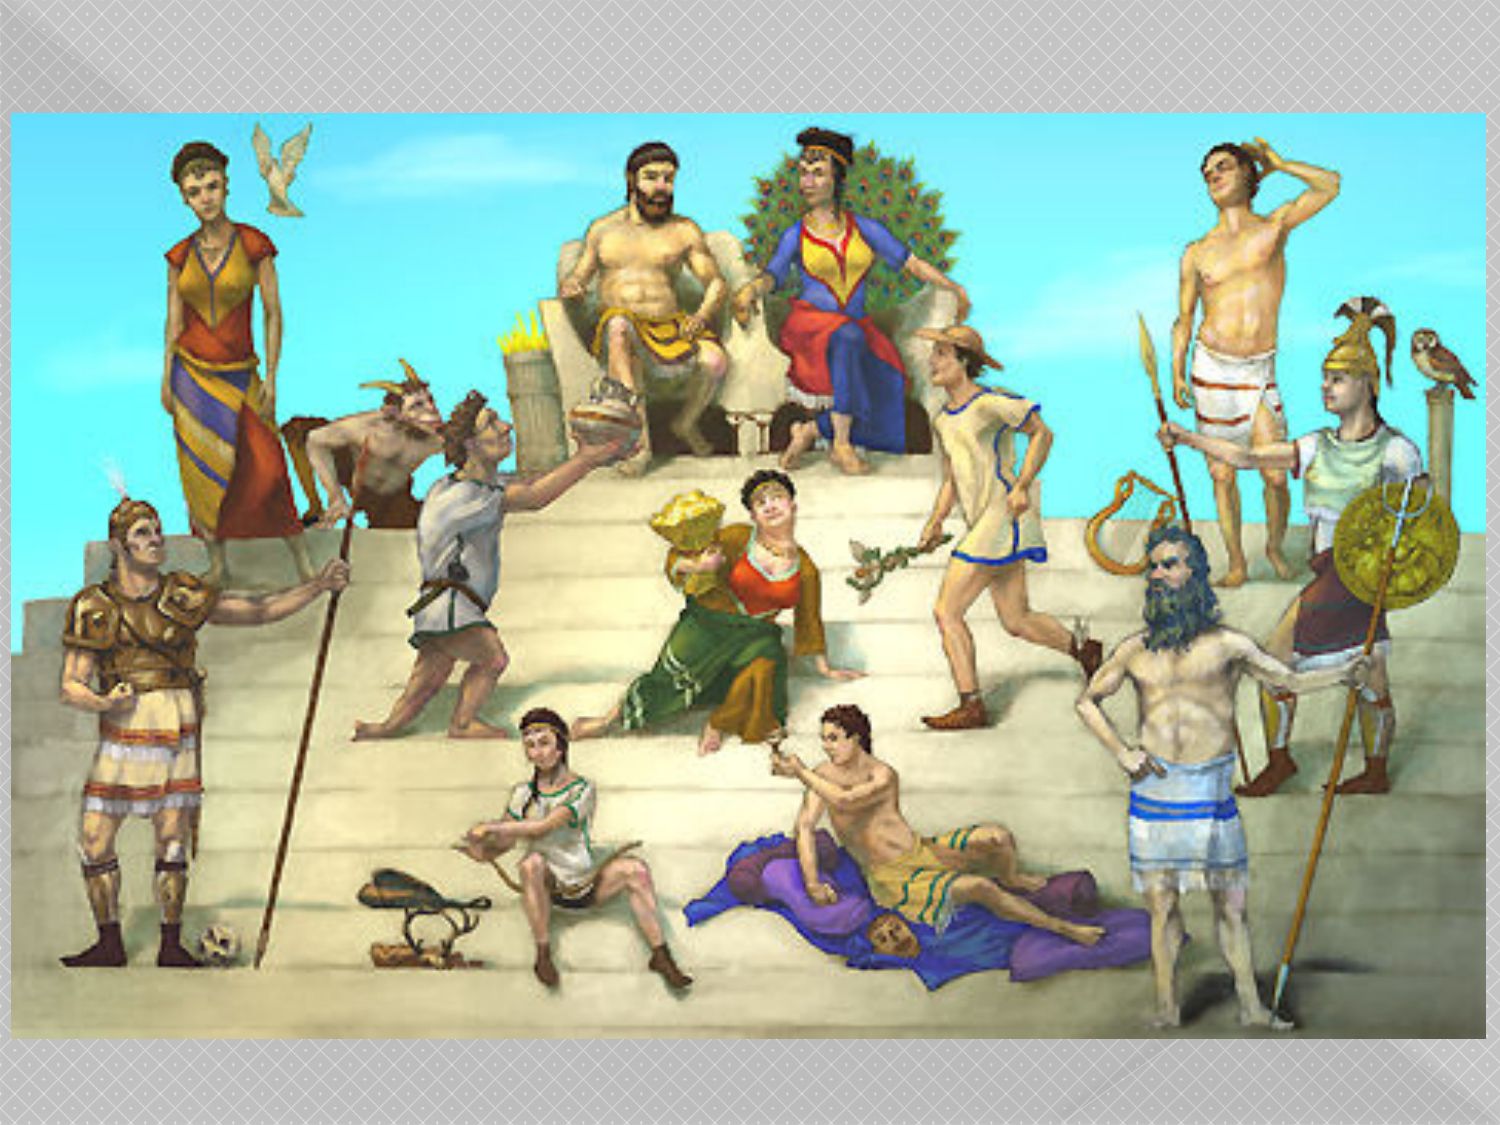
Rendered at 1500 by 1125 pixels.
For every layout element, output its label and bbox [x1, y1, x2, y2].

picture [11, 113, 1486, 1039]
